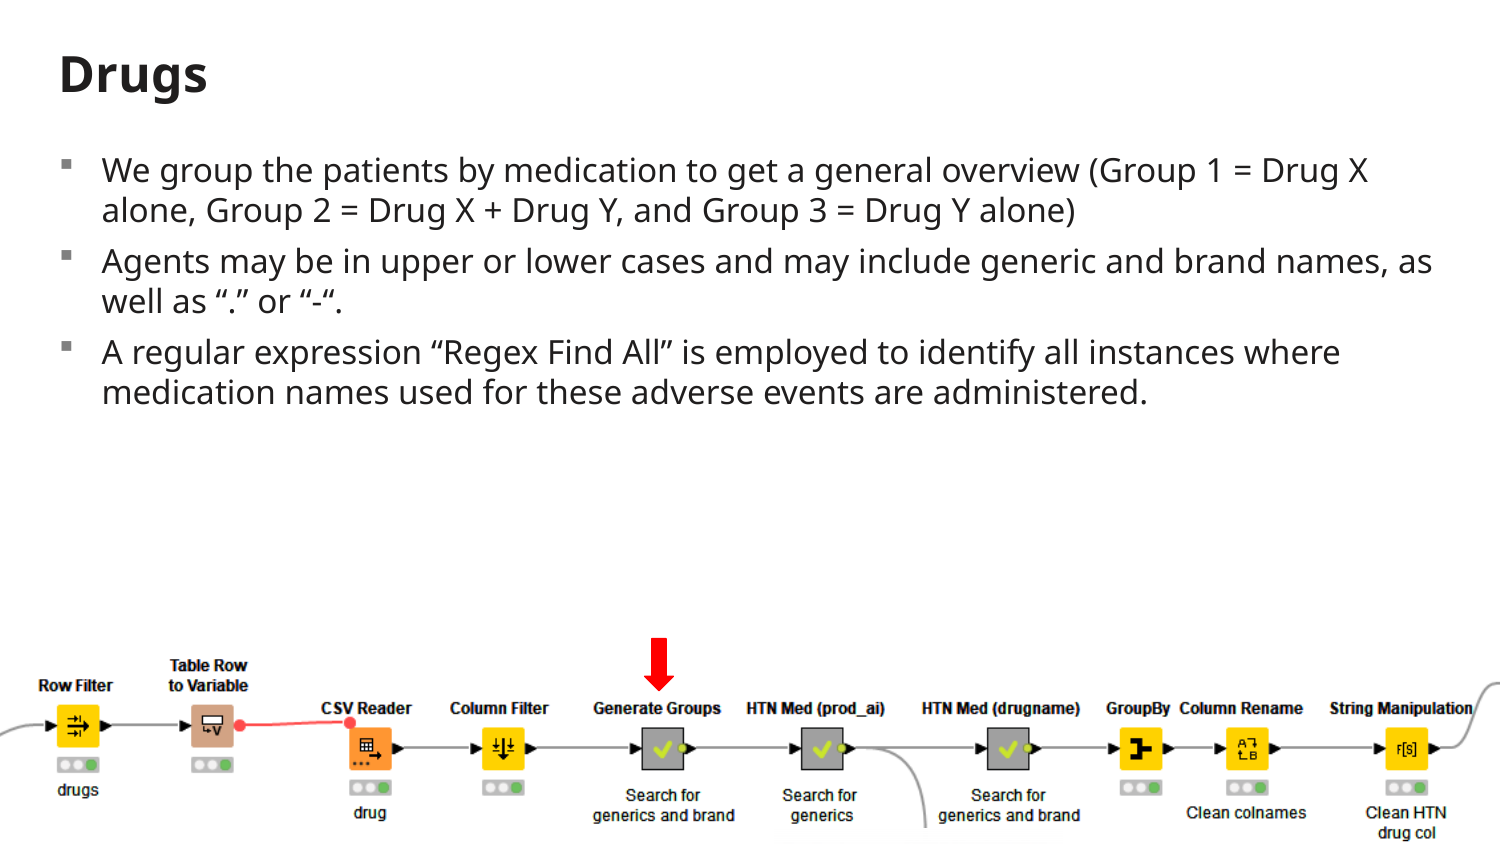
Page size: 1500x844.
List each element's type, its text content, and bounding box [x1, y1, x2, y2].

list We group the patients by medication to get a general overview (Group 1 = Drug X alone, Group 2 = Drug X + Drug Y, and Group 3 = Drug Y alone) Agents may be in upper or lower cases and may include generic and brand names, as well as “.” or “-“. A regular expression “Regex Find All” is employed to identify all instances where medication names used for these adverse events are administered. [59, 148, 1442, 650]
text_box [651, 638, 667, 650]
picture [0, 600, 1500, 844]
title Drugs [59, 42, 1442, 102]
